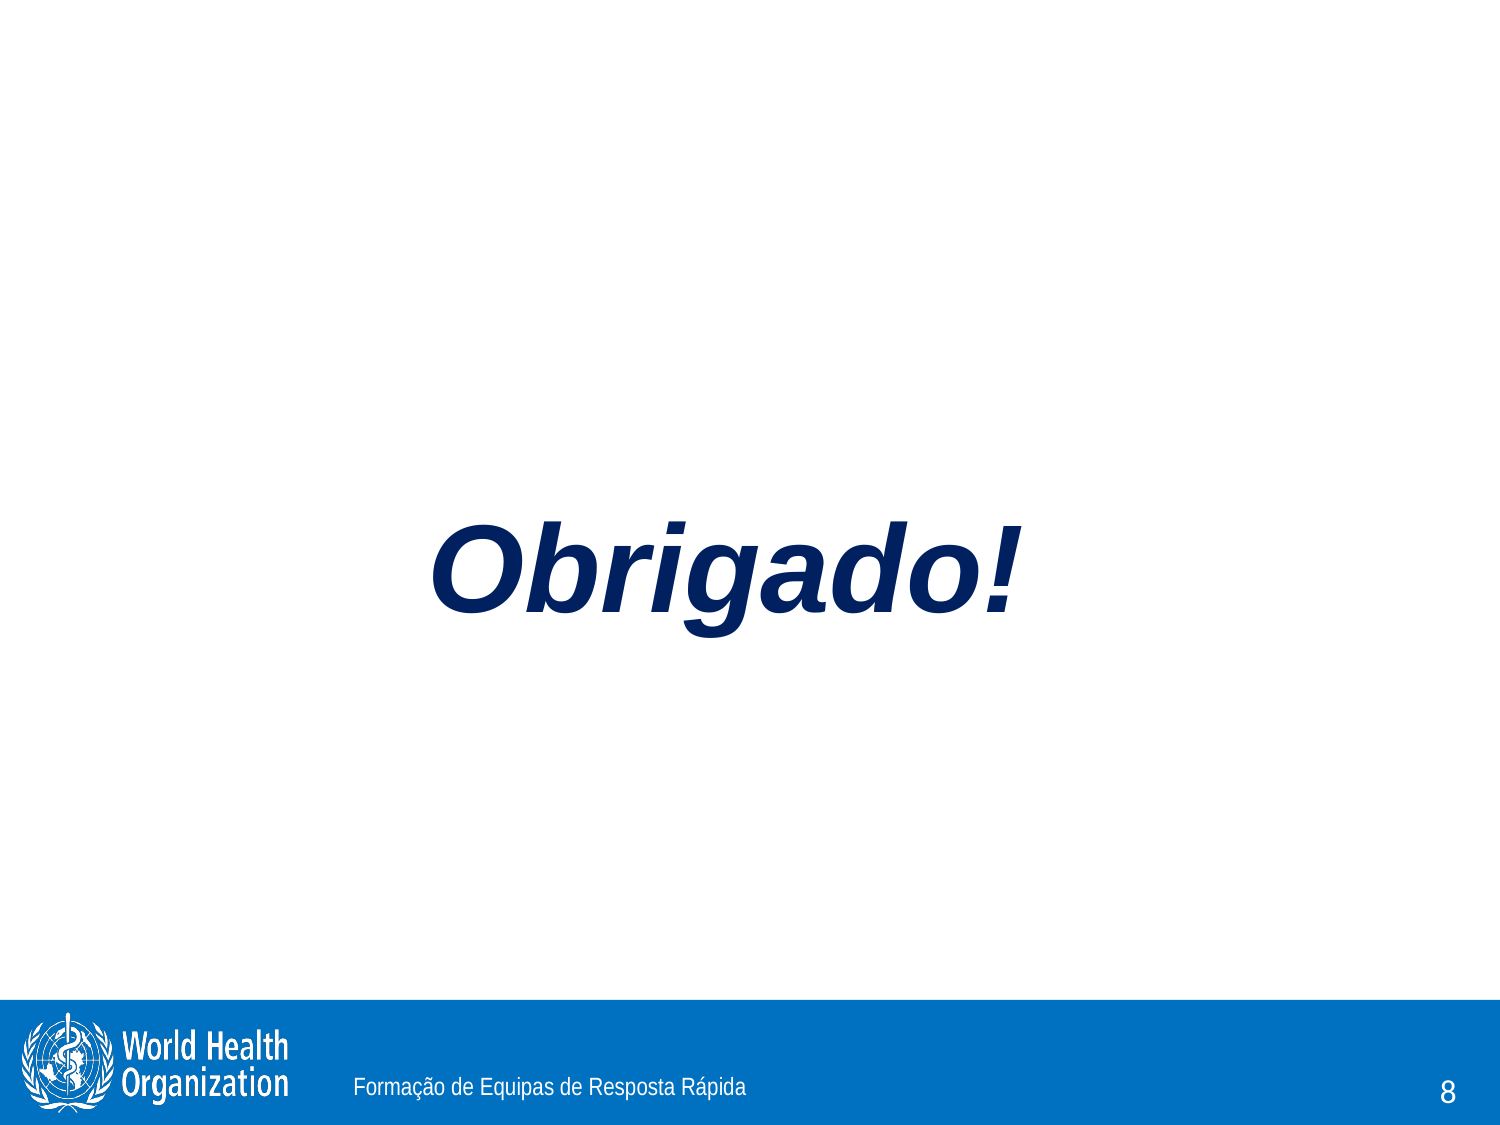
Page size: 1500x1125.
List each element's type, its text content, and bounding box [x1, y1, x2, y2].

picture [21, 1012, 288, 1113]
title Obrigado! [88, 441, 1364, 683]
